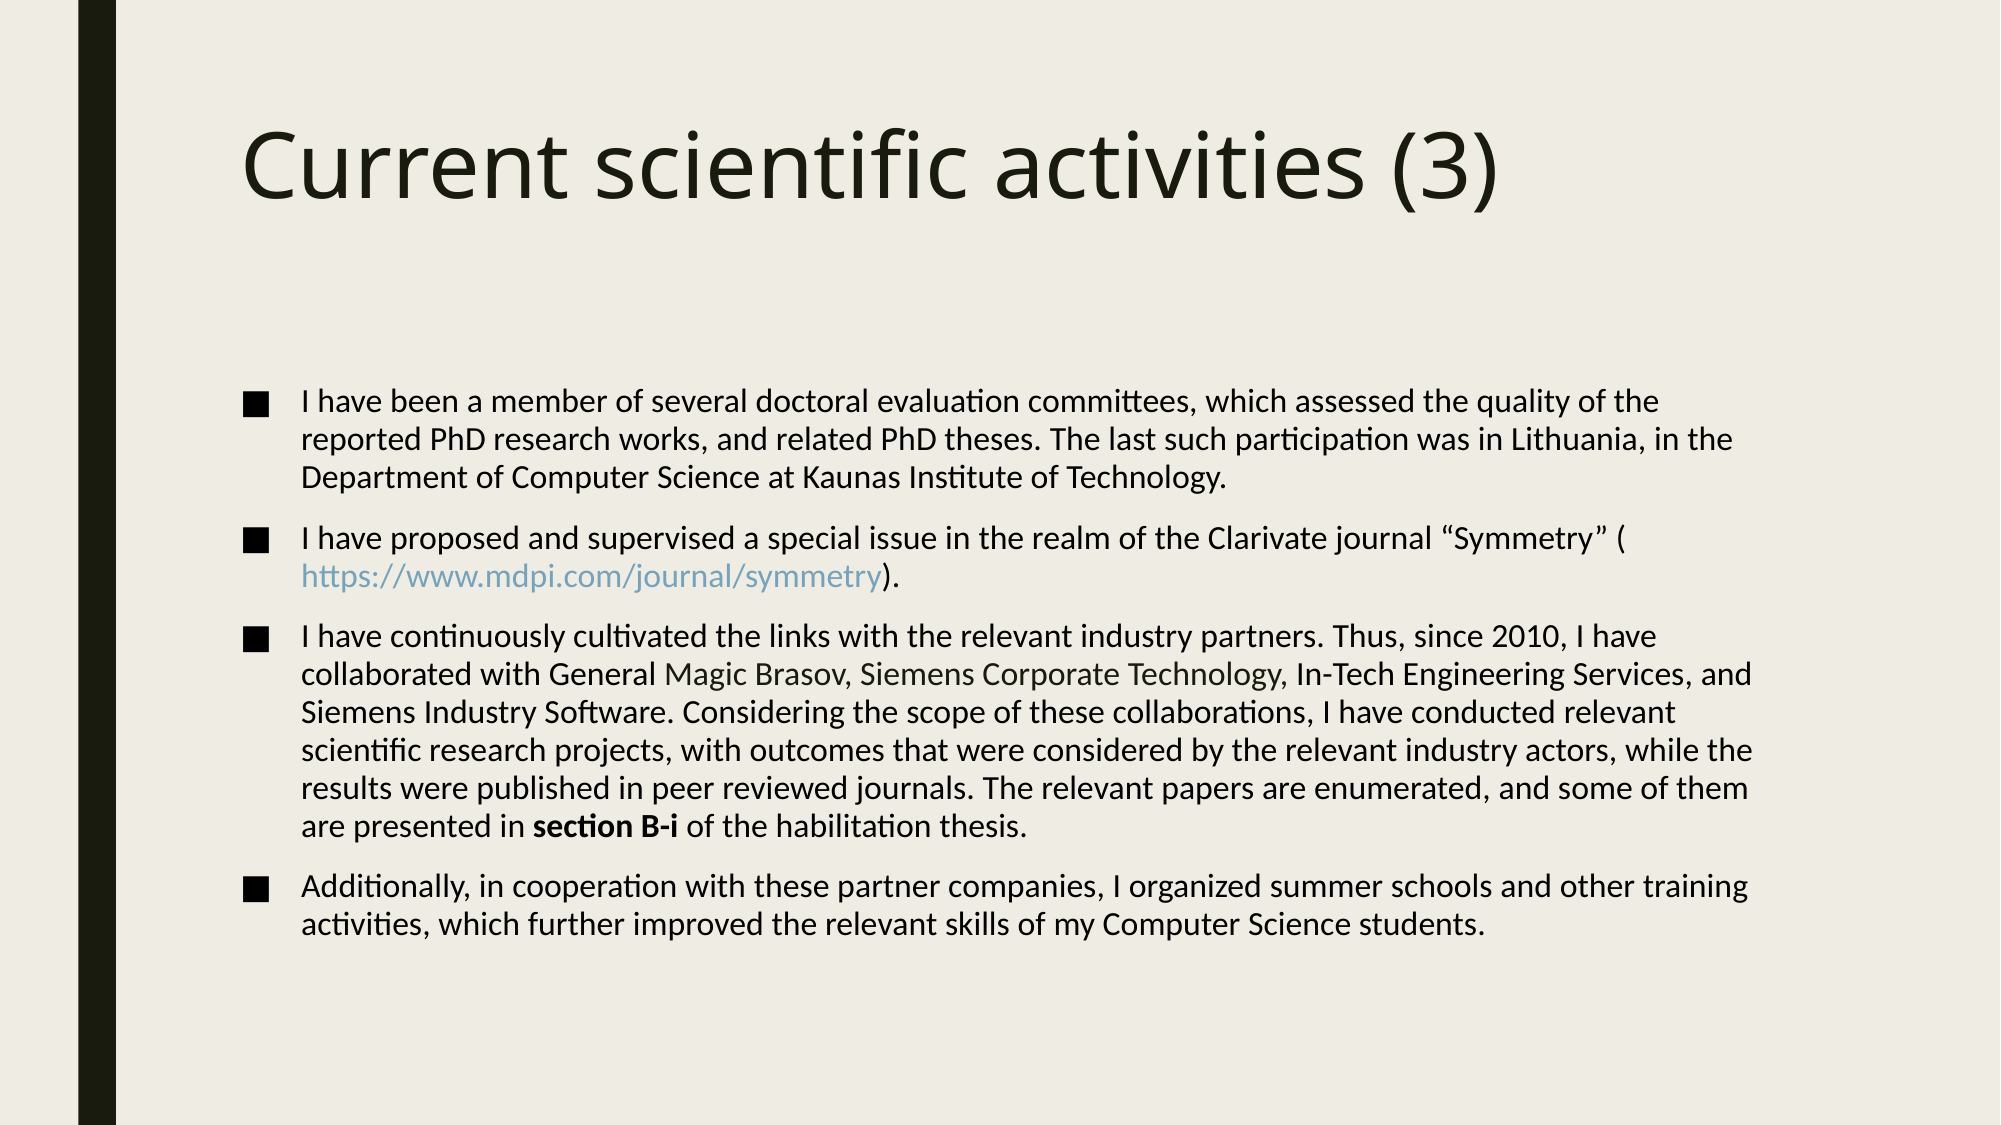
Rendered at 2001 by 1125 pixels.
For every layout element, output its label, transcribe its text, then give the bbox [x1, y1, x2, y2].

title Current scientific activities (3) [225, 112, 1800, 357]
list I have been a member of several doctoral evaluation committees, which assessed the quality of the reported PhD research works, and related PhD theses. The last such participation was in Lithuania, in the Department of Computer Science at Kaunas Institute of Technology. I have proposed and supervised a special issue in the realm of the Clarivate journal “Symmetry” (https://www.mdpi.com/journal/symmetry). I have continuously cultivated the links with the relevant industry partners. Thus, since 2010, I have collaborated with General Magic Brasov, Siemens Corporate Technology, In-Tech Engineering Services, and Siemens Industry Software. Considering the scope of these collaborations, I have conducted relevant scientific research projects, with outcomes that were considered by the relevant industry actors, while the results were published in peer reviewed journals. The relevant papers are enumerated, and some of them are presented in section B-i of the habilitation thesis. Additionally, in cooperation with these partner companies, I organized summer schools and other training activities, which further improved the relevant skills of my Computer Science students. [225, 375, 1800, 963]
